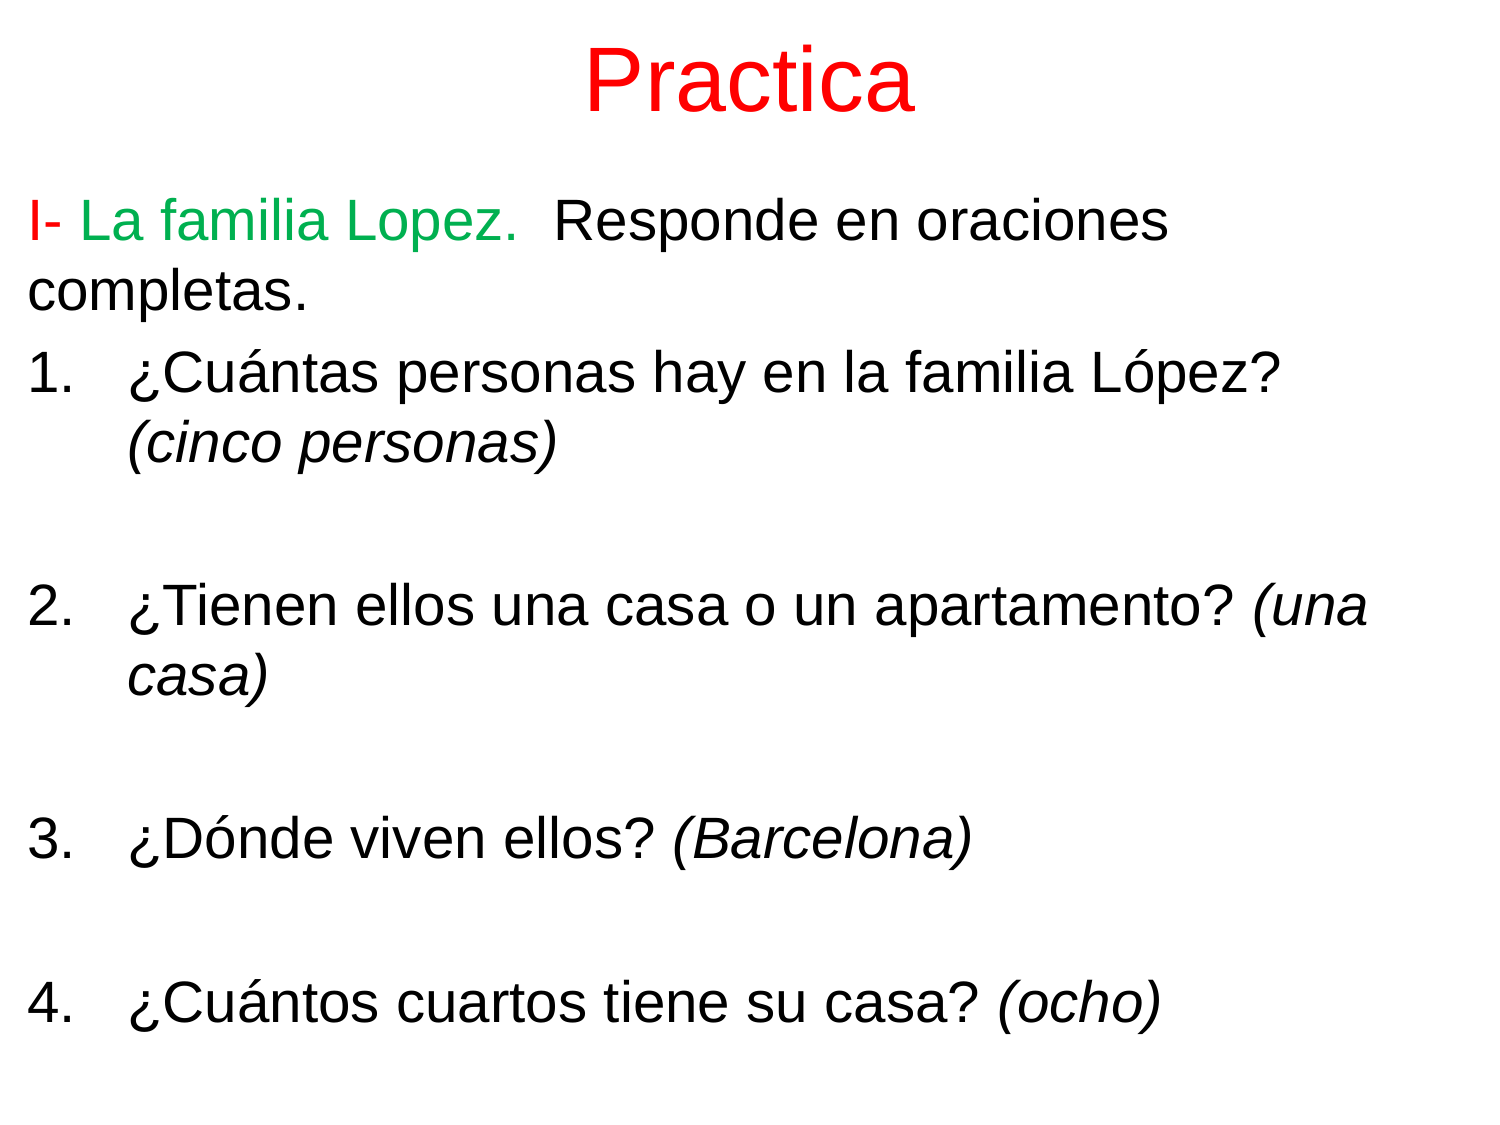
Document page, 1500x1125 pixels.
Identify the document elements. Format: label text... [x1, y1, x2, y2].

text_box I- La familia Lopez. Responde en oraciones completas. ¿Cuántas personas hay en la familia López? (cinco personas) ¿Tienen ellos una casa o un apartamento? (una casa) ¿Dónde viven ellos? (Barcelona) ¿Cuántos cuartos tiene su casa? (ocho) [12, 174, 1450, 1013]
text_box Practica [74, 12, 1425, 174]
